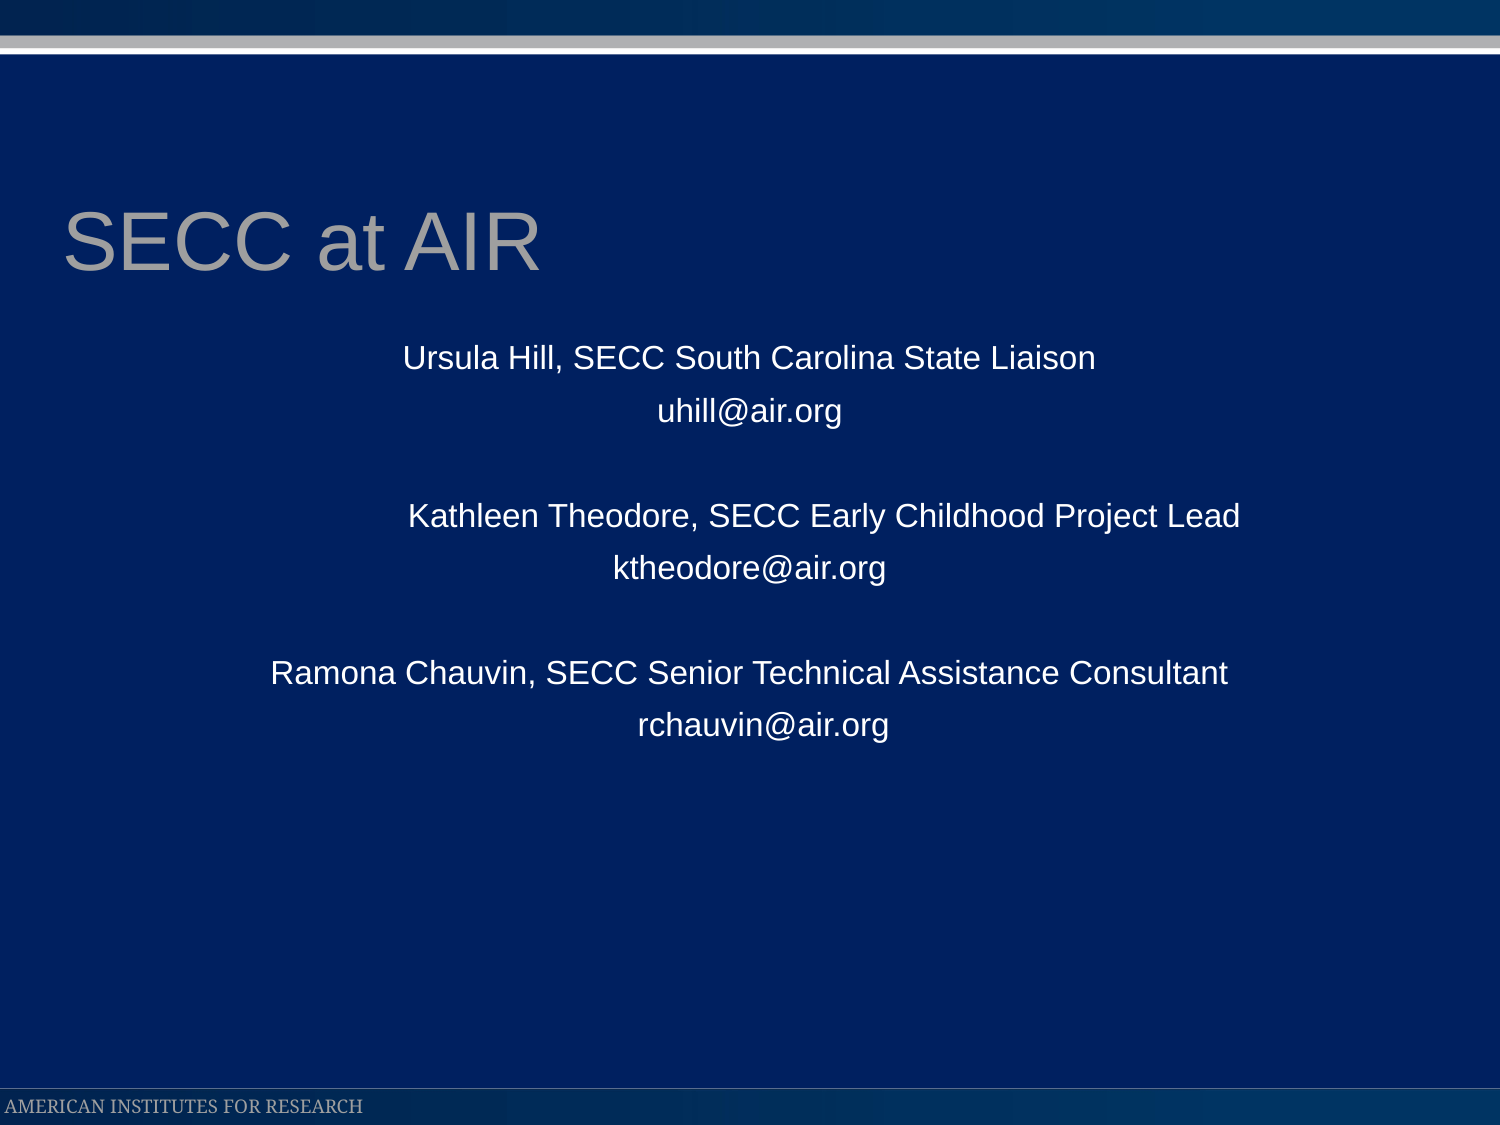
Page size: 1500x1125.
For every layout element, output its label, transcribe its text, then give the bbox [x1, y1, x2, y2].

list Ursula Hill, SECC South Carolina State Liaison uhill@air.org Kathleen Theodore, SECC Early Childhood Project Lead ktheodore@air.org Ramona Chauvin, SECC Senior Technical Assistance Consultant rchauvin@air.org [0, 54, 1500, 1089]
title SECC at AIR [62, 186, 1426, 288]
picture [0, 1089, 1500, 1125]
picture [0, 0, 1500, 54]
